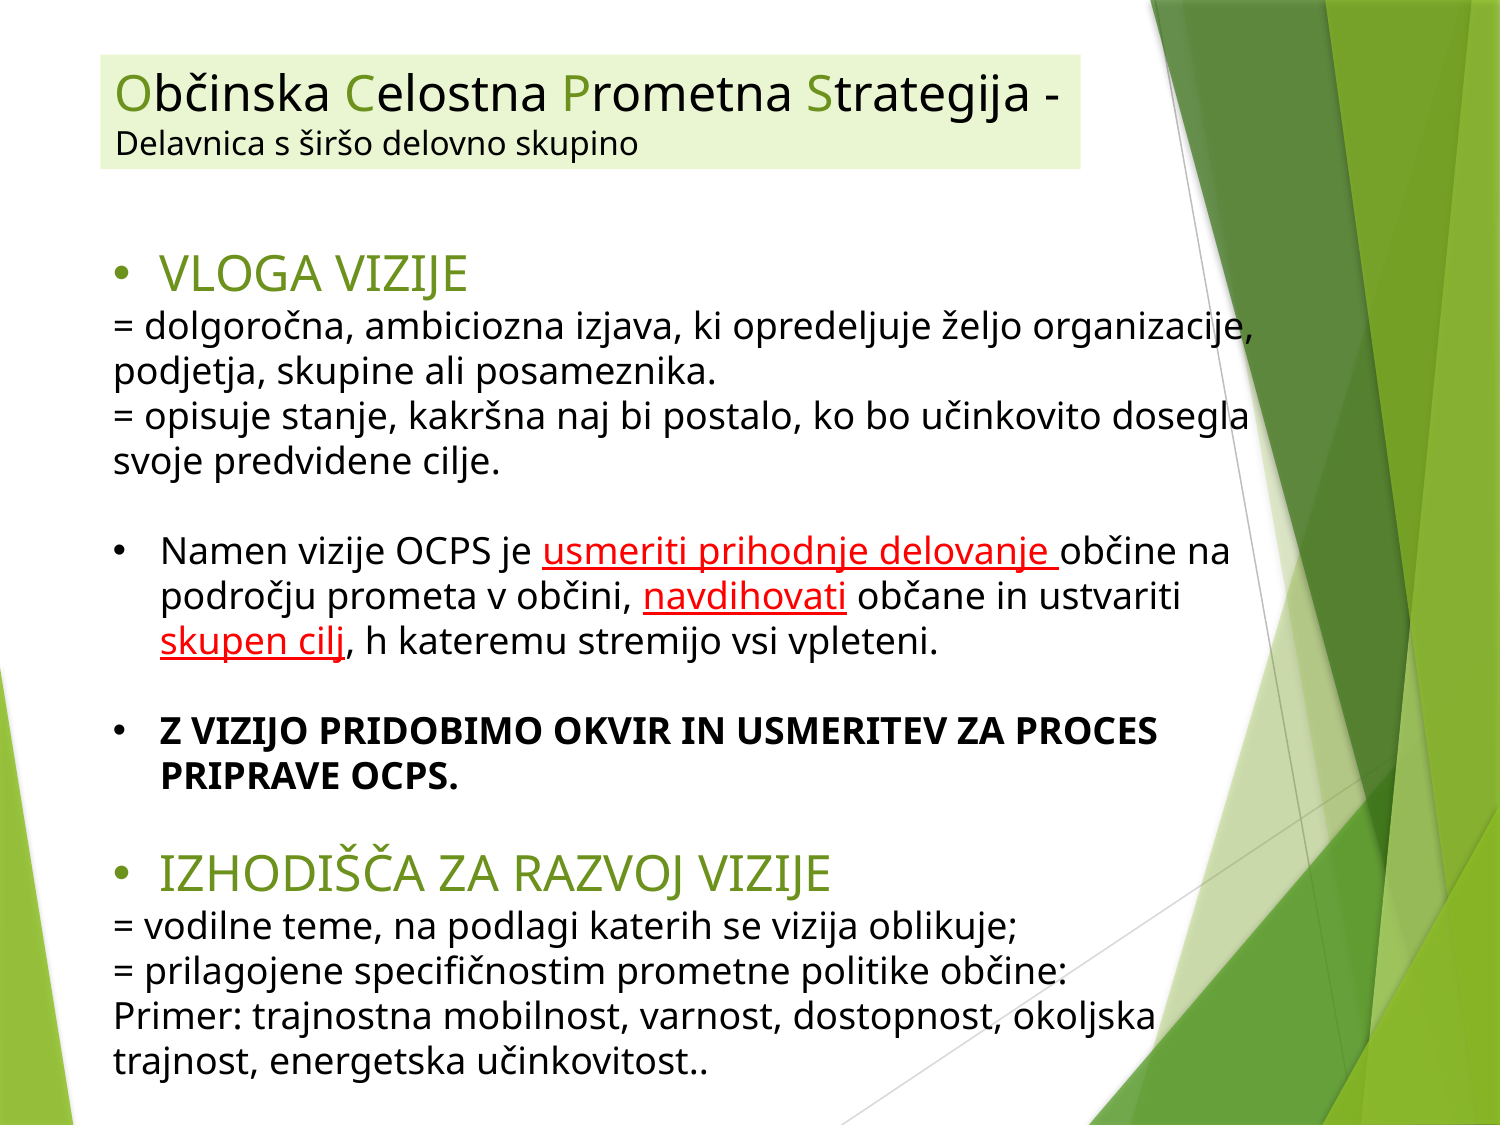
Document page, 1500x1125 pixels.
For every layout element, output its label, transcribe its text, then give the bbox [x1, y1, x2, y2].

text_box VLOGA VIZIJE = dolgoročna, ambiciozna izjava, ki opredeljuje željo organizacije, podjetja, skupine ali posameznika. = opisuje stanje, kakršna naj bi postalo, ko bo učinkovito dosegla svoje predvidene cilje. Namen vizije OCPS je usmeriti prihodnje delovanje občine na področju prometa v občini, navdihovati občane in ustvariti skupen cilj, h kateremu stremijo vsi vpleteni. Z VIZIJO PRIDOBIMO OKVIR IN USMERITEV ZA PROCES PRIPRAVE OCPS. IZHODIŠČA ZA RAZVOJ VIZIJE = vodilne teme, na podlagi katerih se vizija oblikuje; = prilagojene specifičnostim prometne politike občine: Primer: trajnostna mobilnost, varnost, dostopnost, okoljska trajnost, energetska učinkovitost.. [98, 234, 1308, 1090]
text_box Občinska Celostna Prometna Strategija - Delavnica s širšo delovno skupino [100, 54, 1081, 170]
